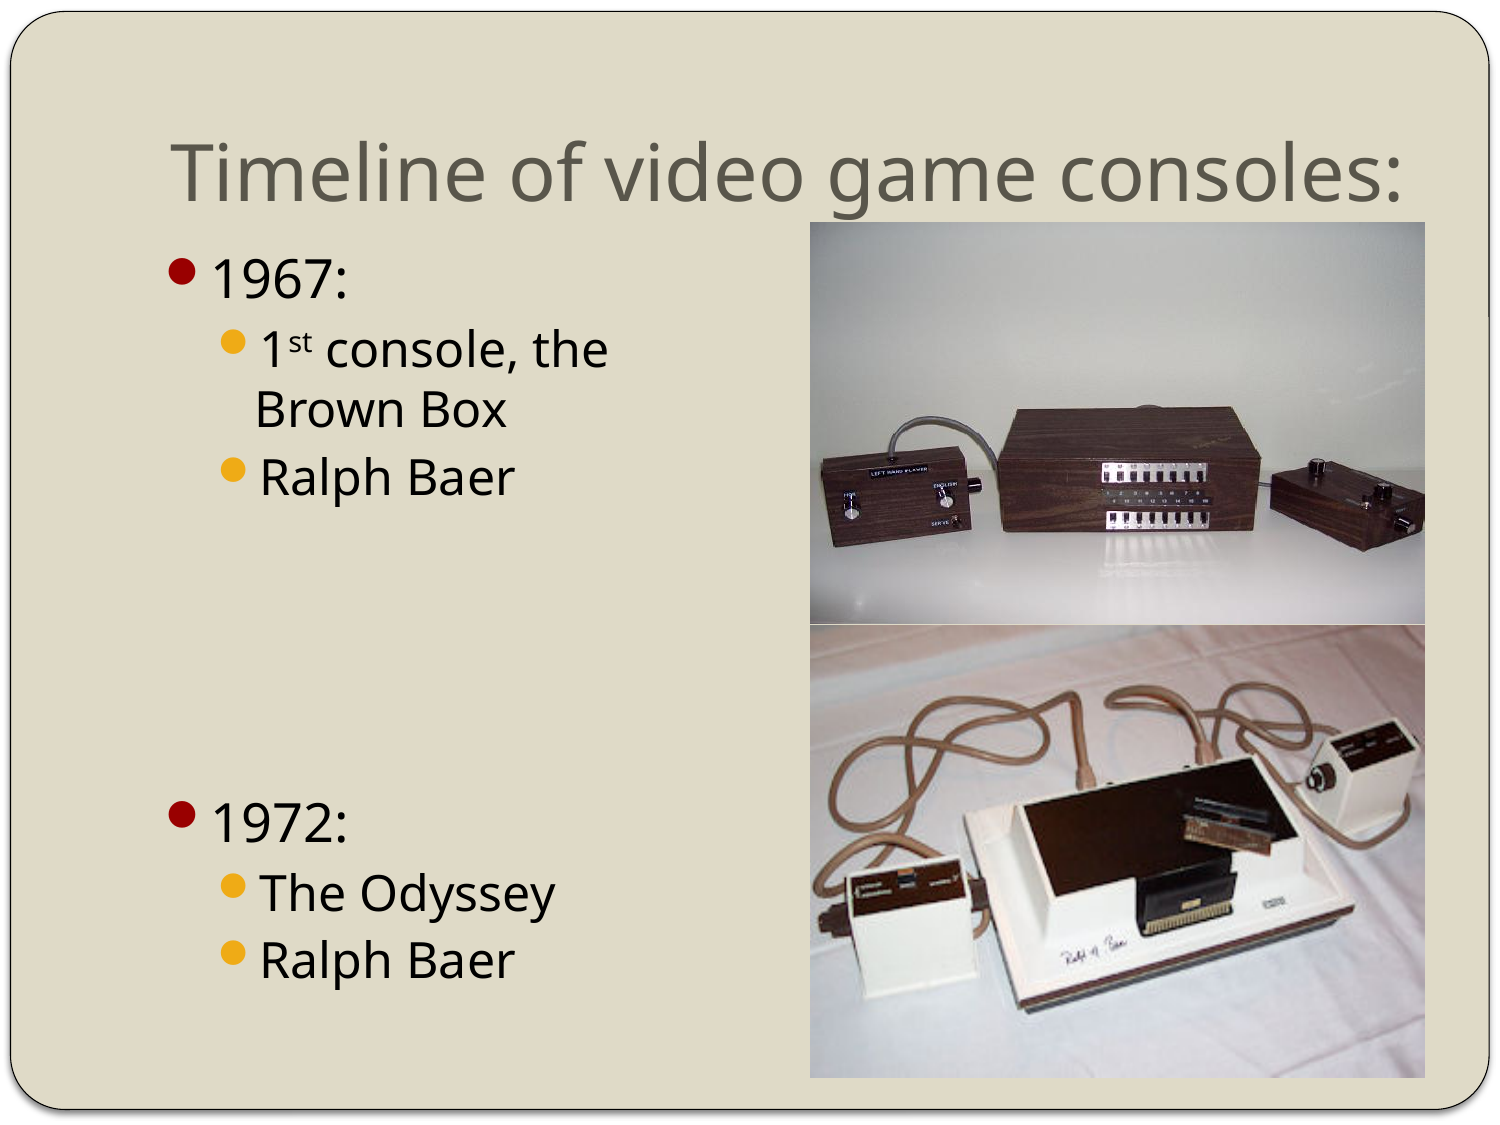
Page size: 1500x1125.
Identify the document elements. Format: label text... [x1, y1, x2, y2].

title Timeline of video game consoles: [150, 45, 1425, 233]
picture [809, 624, 1426, 1078]
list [809, 96, 1426, 624]
list 1967: 1st console, the Brown Box Ralph Baer 1972: The Odyssey Ralph Baer [150, 237, 765, 988]
